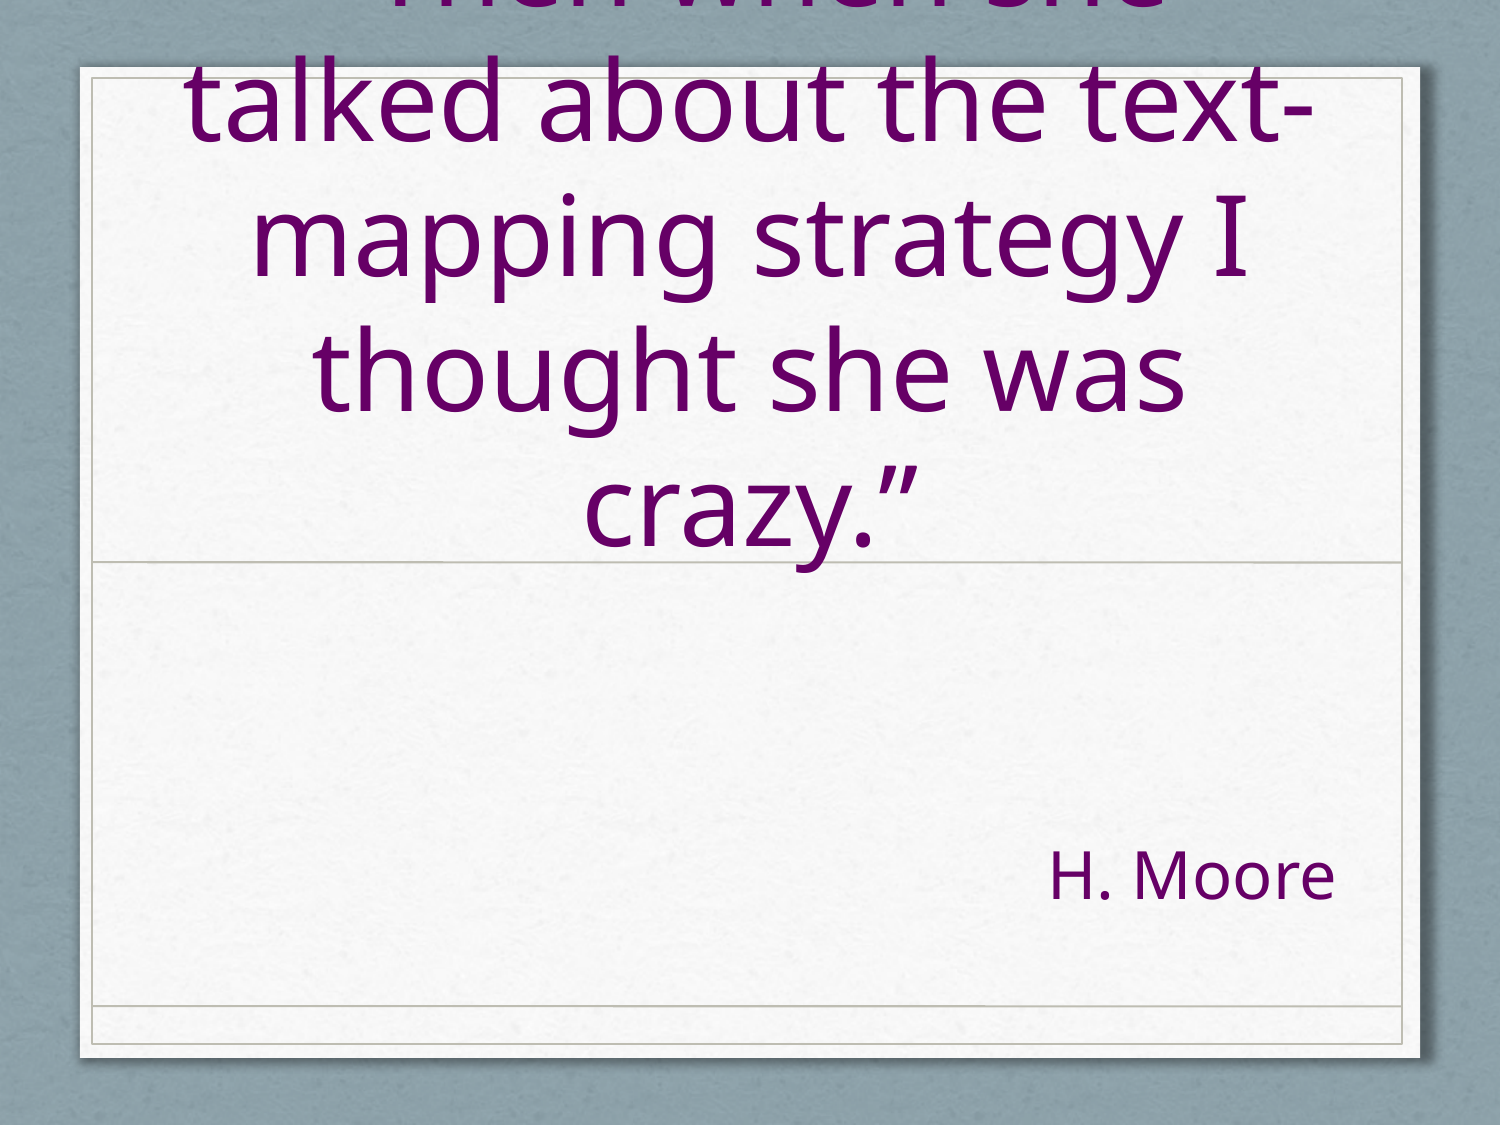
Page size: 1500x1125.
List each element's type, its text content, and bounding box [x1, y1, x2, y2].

subtitle H. Moore [147, 825, 1353, 988]
picture [79, 67, 1421, 1058]
title “Then when she talked about the text-mapping strategy I thought she was crazy.” [147, 324, 1353, 577]
